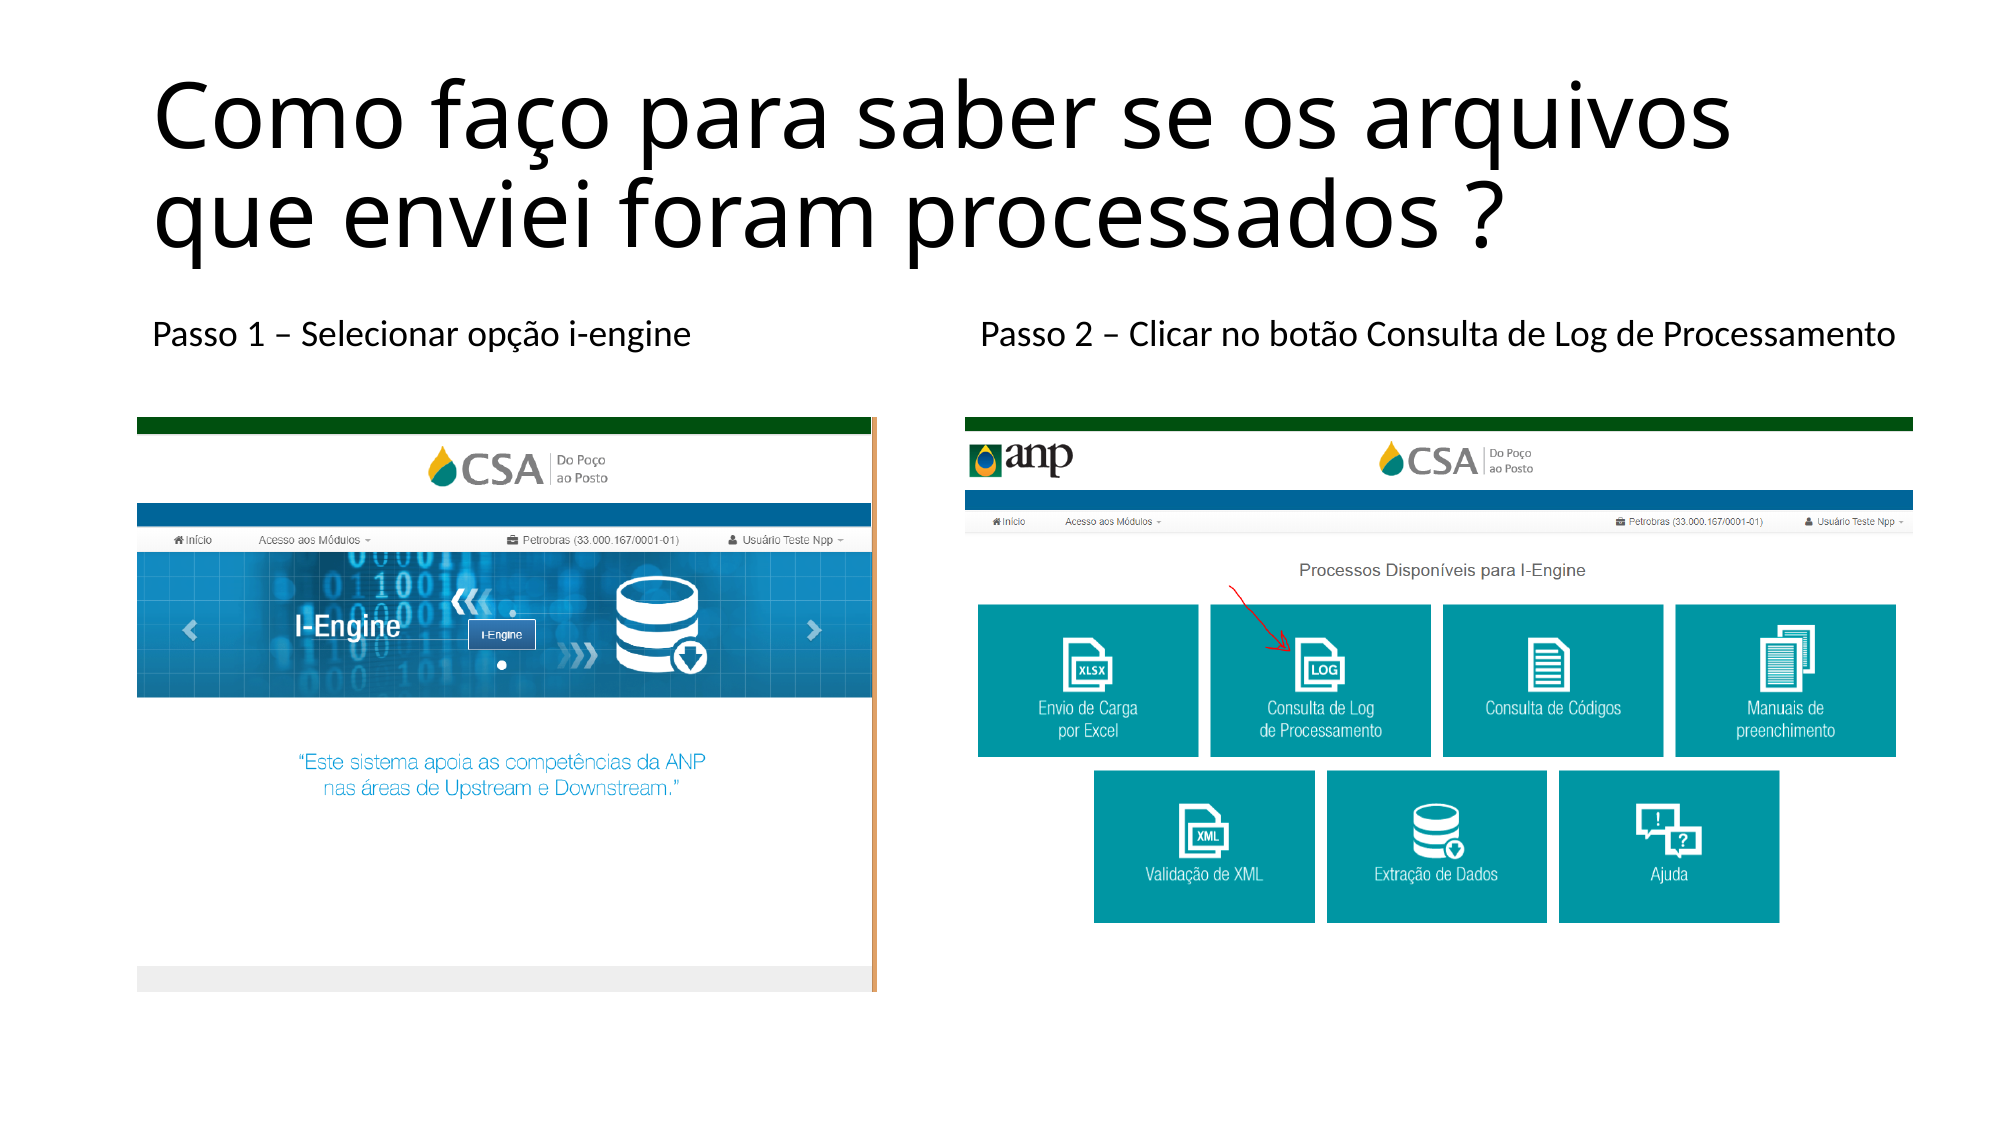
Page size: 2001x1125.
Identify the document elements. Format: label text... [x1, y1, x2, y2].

picture [965, 510, 1913, 962]
text_box Passo 1 – Selecionar opção i-engine [137, 301, 851, 362]
picture [965, 417, 1913, 489]
text_box Passo 2 – Clicar no botão Consulta de Log de Processamento [965, 301, 1913, 362]
picture [137, 417, 877, 992]
title Como faço para saber se os arquivos que enviei foram processados ? [137, 59, 1863, 278]
